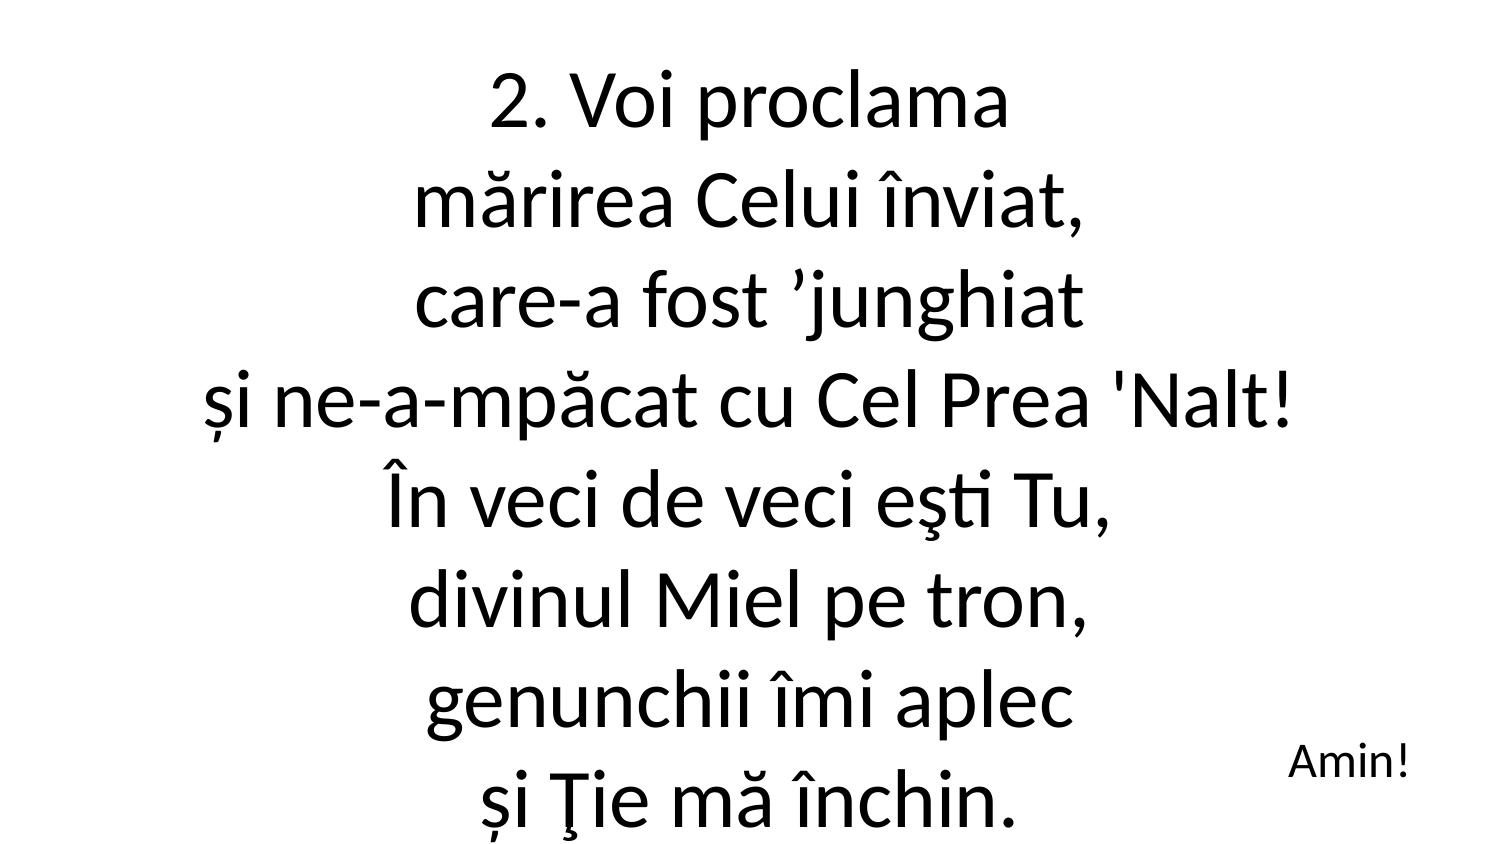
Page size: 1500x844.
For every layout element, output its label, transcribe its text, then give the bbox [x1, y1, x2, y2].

text_box Amin! [1273, 674, 1427, 795]
text_box 2. Voi proclama mărirea Celui înviat, care-a fost ʼjunghiat și ne-a-mpăcat cu Cel Prea 'Nalt! În veci de veci eşti Tu, divinul Miel pe tron, genunchii îmi aplec și Ţie mă închin. [187, 0, 1313, 844]
